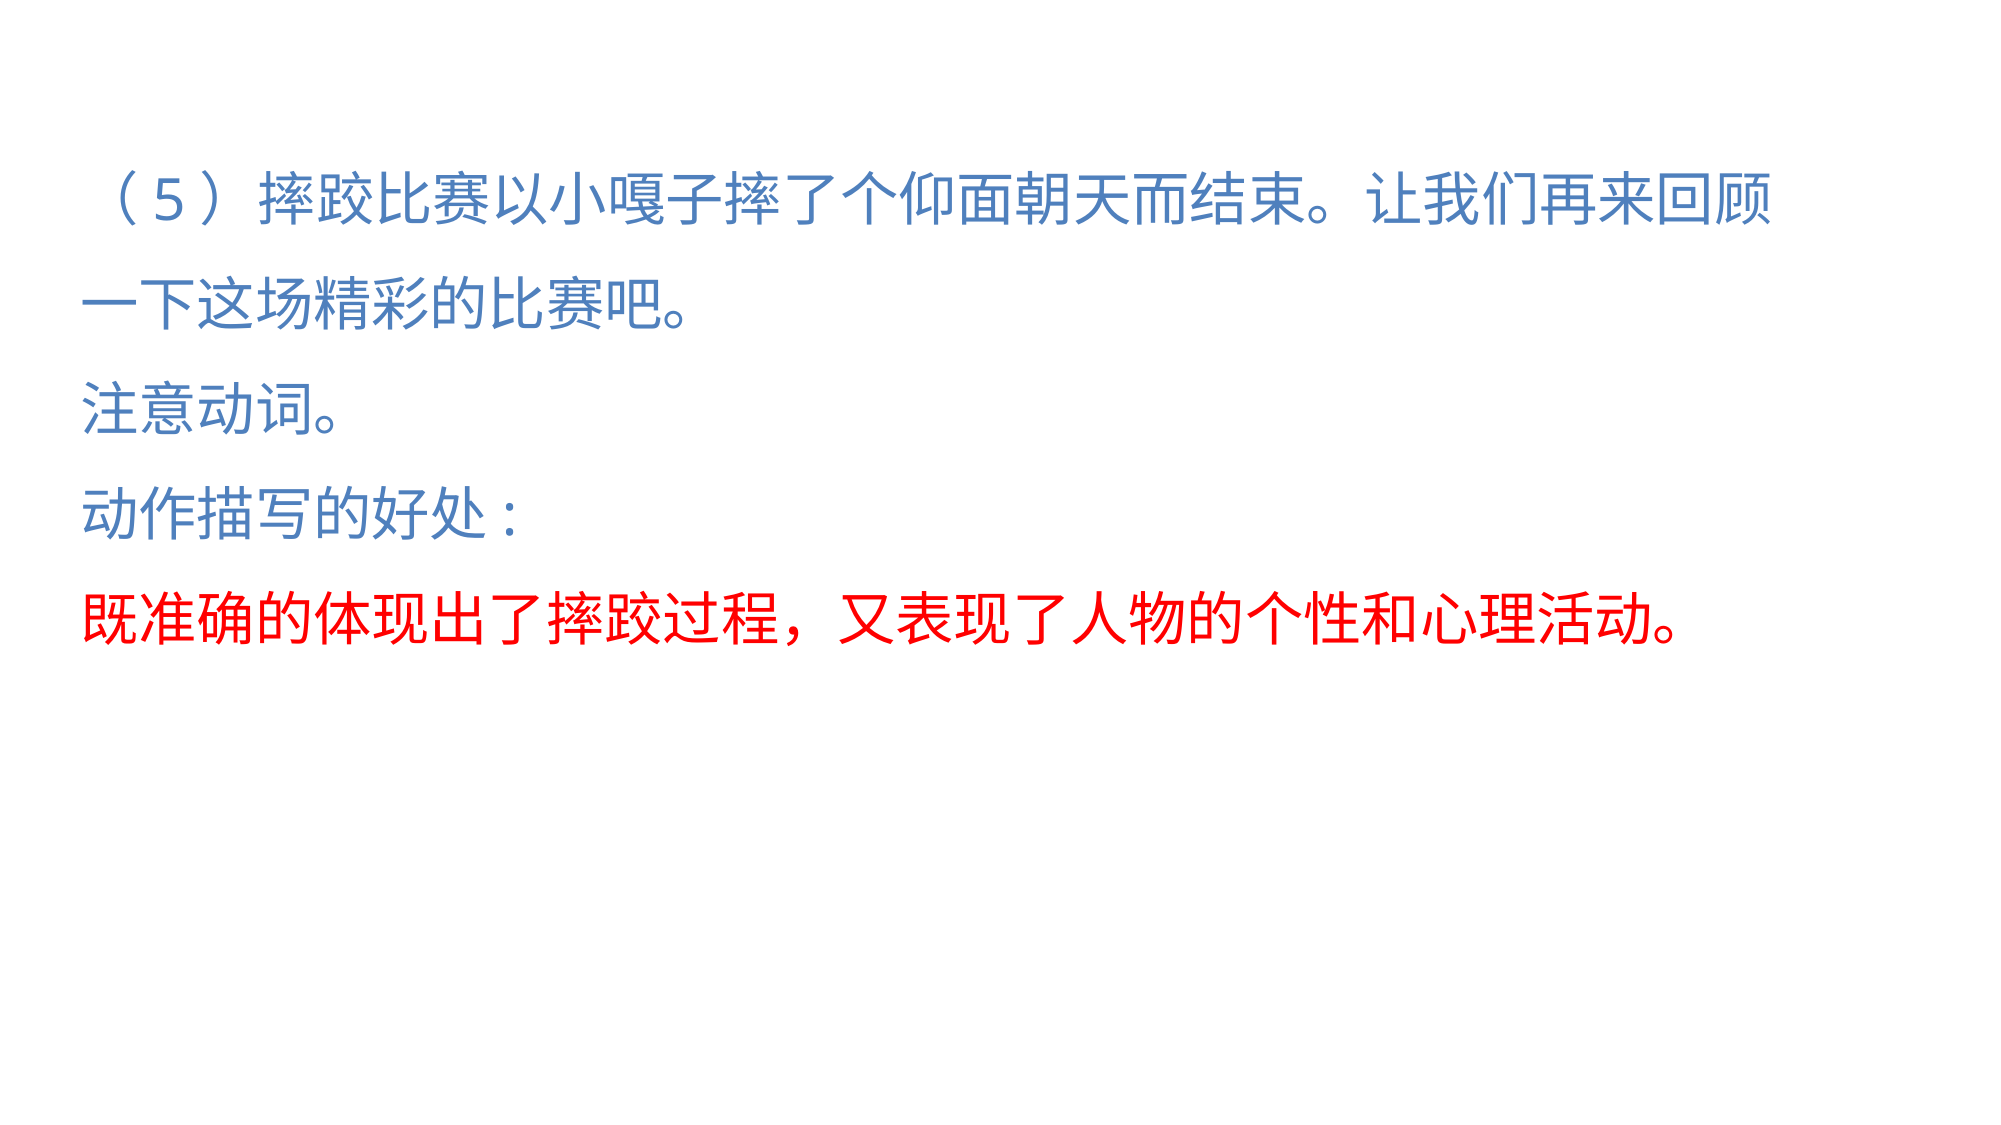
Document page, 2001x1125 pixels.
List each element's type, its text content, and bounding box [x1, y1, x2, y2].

text_box （5）摔跤比赛以小嘎子摔了个仰面朝天而结束。让我们再来回顾一下这场精彩的比赛吧。 注意动词。 动作描写的好处: 既准确的体现出了摔跤过程，又表现了人物的个性和心理活动。 [65, 119, 1819, 660]
